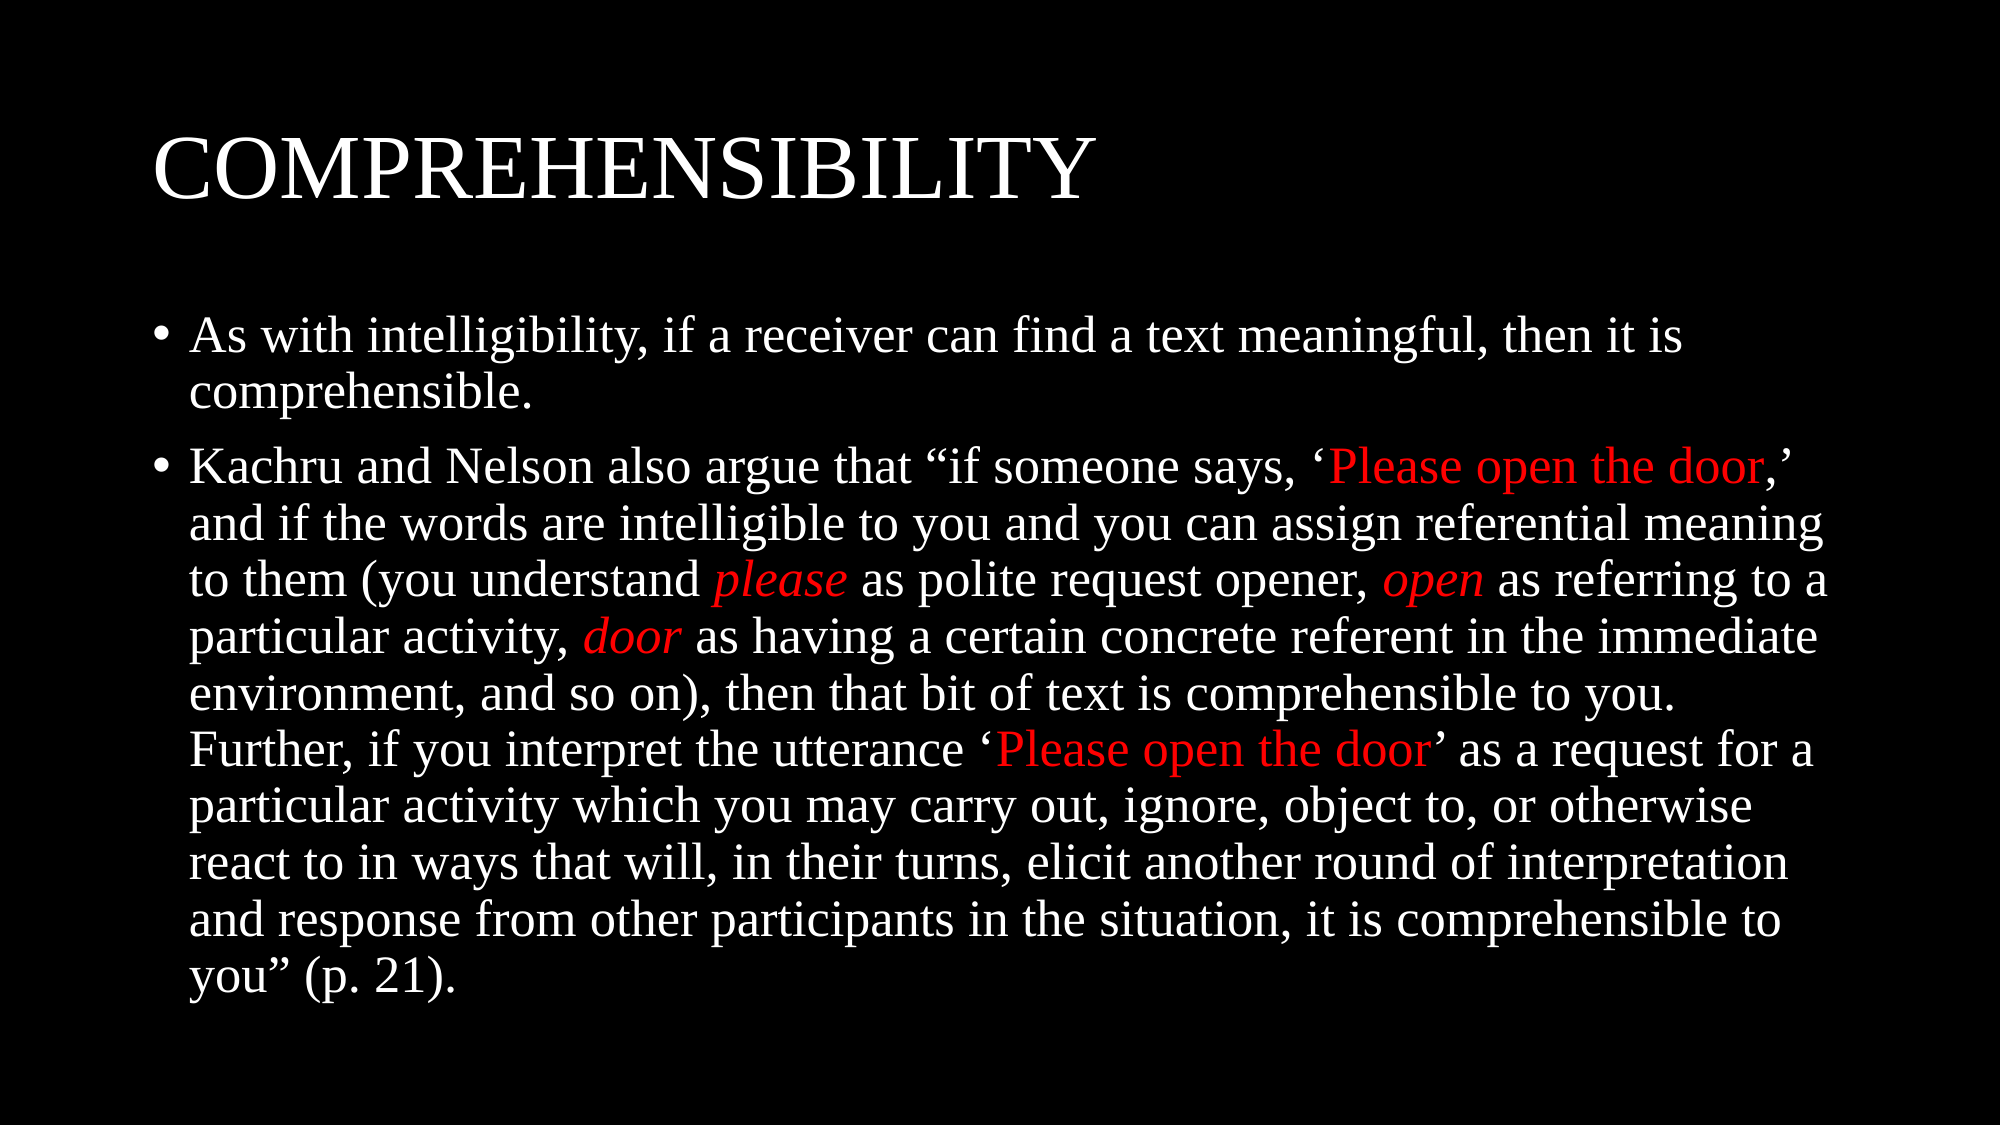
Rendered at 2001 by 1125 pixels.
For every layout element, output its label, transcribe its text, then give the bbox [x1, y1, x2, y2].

title COMPREHENSIBILITY [137, 59, 1863, 278]
list As with intelligibility, if a receiver can find a text meaningful, then it is comprehensible. Kachru and Nelson also argue that “if someone says, ‘Please open the door,’ and if the words are intelligible to you and you can assign referential meaning to them (you understand please as polite request opener, open as referring to a particular activity, door as having a certain concrete referent in the immediate environment, and so on), then that bit of text is comprehensible to you. Further, if you interpret the utterance ‘Please open the door’ as a request for a particular activity which you may carry out, ignore, object to, or otherwise react to in ways that will, in their turns, elicit another round of interpretation and response from other participants in the situation, it is comprehensible to you” (p. 21). [137, 299, 1863, 1014]
